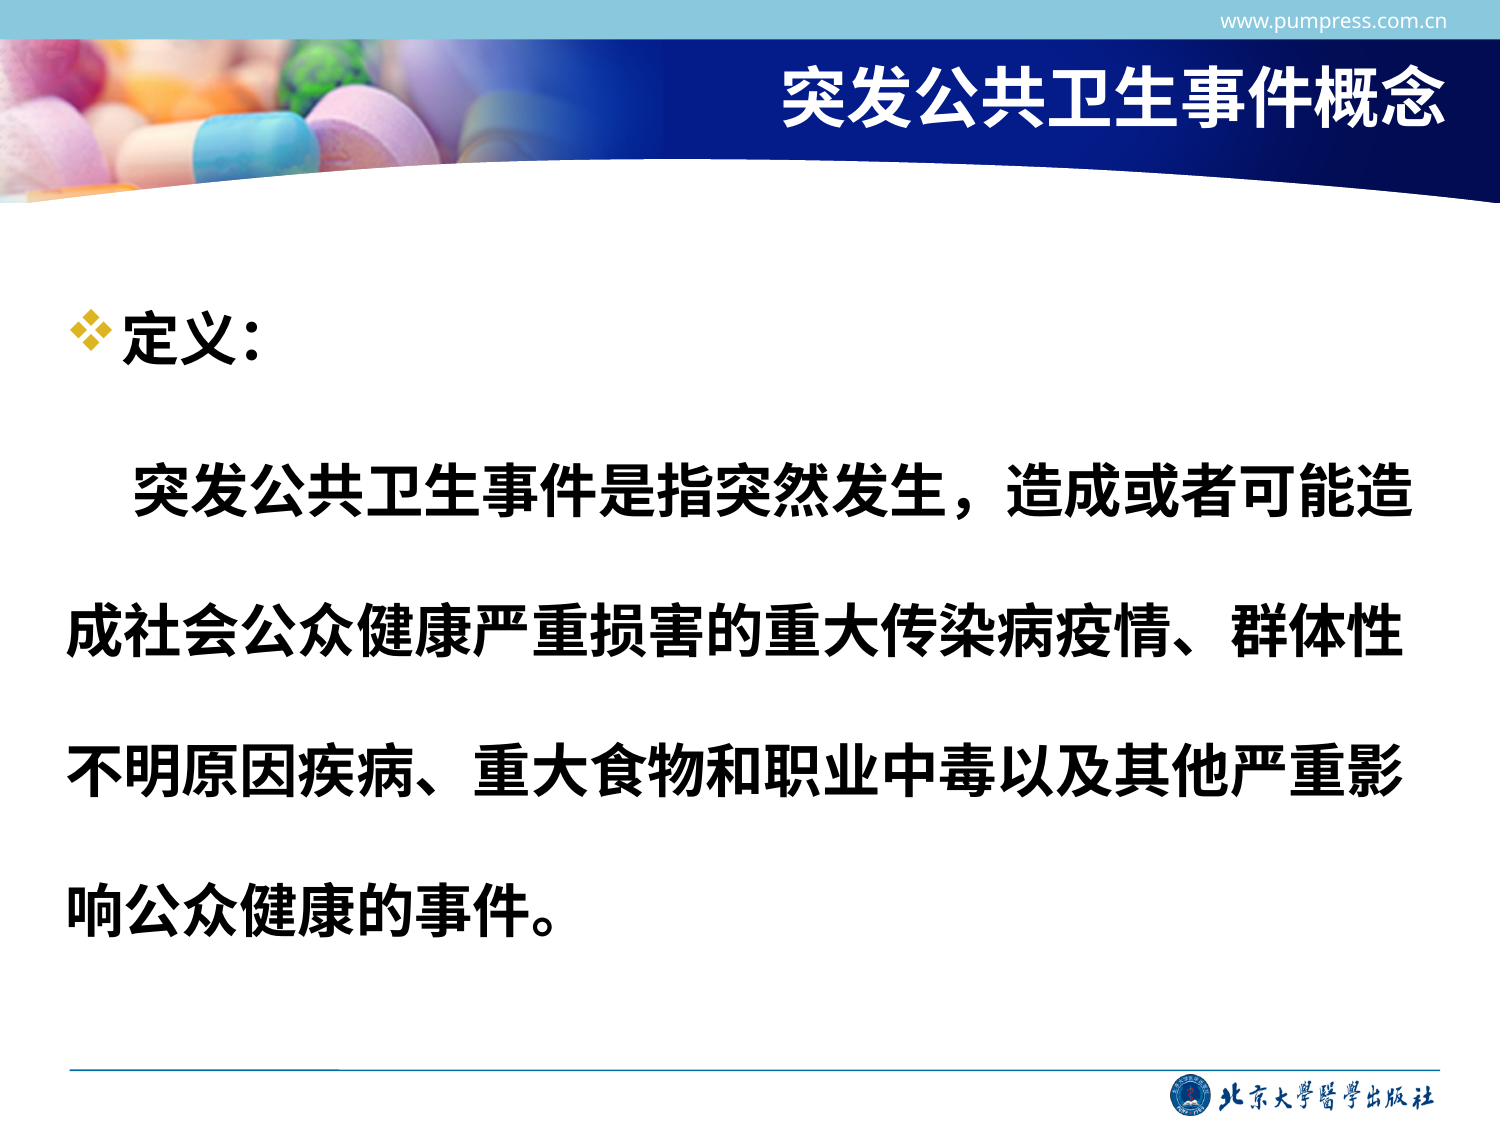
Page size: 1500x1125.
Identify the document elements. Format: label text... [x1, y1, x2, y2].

picture [0, 40, 1500, 203]
picture [1170, 1074, 1436, 1118]
list 定义： 突发公共卫生事件是指突然发生，造成或者可能造成社会公众健康严重损害的重大传染病疫情、群体性不明原因疾病、重大食物和职业中毒以及其他严重影响公众健康的事件。 [50, 224, 1463, 1025]
title 突发公共卫生事件概念 [137, 50, 1463, 143]
slide_number www.pumpress.com.cn [1024, 0, 1463, 38]
